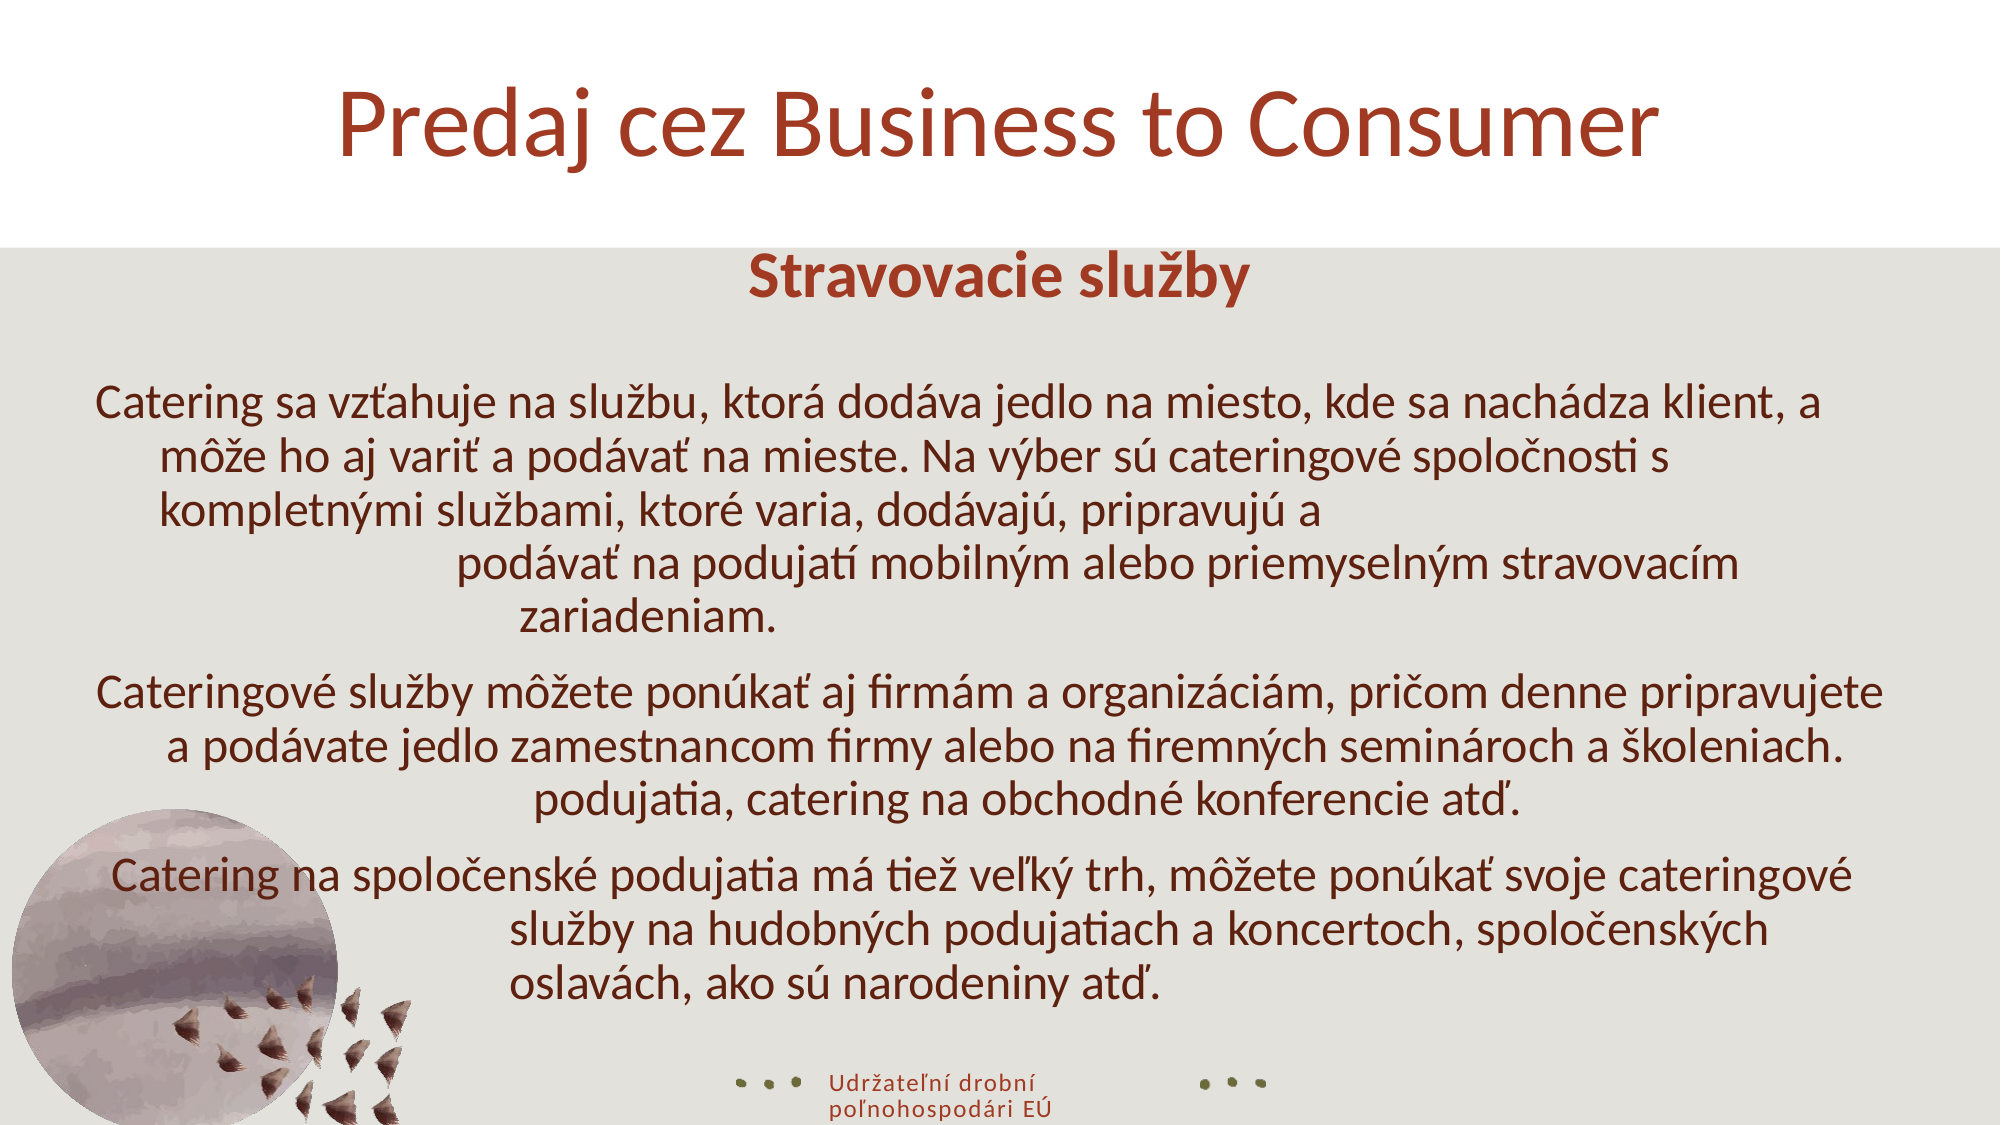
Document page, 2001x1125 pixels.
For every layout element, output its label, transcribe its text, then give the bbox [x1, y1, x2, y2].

text_box Stravovacie služby Catering sa vzťahuje na službu, ktorá dodáva jedlo na miesto, kde sa nachádza klient, a môže ho aj variť a podávať na mieste. Na výber sú cateringové spoločnosti s kompletnými službami, ktoré varia, dodávajú, pripravujú a podávať na podujatí mobilným alebo priemyselným stravovacím zariadeniam. Cateringové služby môžete ponúkať aj firmám a organizáciám, pričom denne pripravujete a podávate jedlo zamestnancom firmy alebo na firemných seminároch a školeniach. podujatia, catering na obchodné konferencie atď. Catering na spoločenské podujatia má tiež veľký trh, môžete ponúkať svoje cateringové služby na hudobných podujatiach a koncertoch, spoločenských oslavách, ako sú narodeniny atď. [93, 244, 1906, 1010]
picture [1196, 1047, 1270, 1120]
picture [732, 1046, 805, 1120]
title Predaj cez Business to Consumer [0, 25, 1999, 244]
picture [1, 735, 475, 1125]
footer Udržateľní drobní poľnohospodári EÚ [826, 1070, 1172, 1125]
